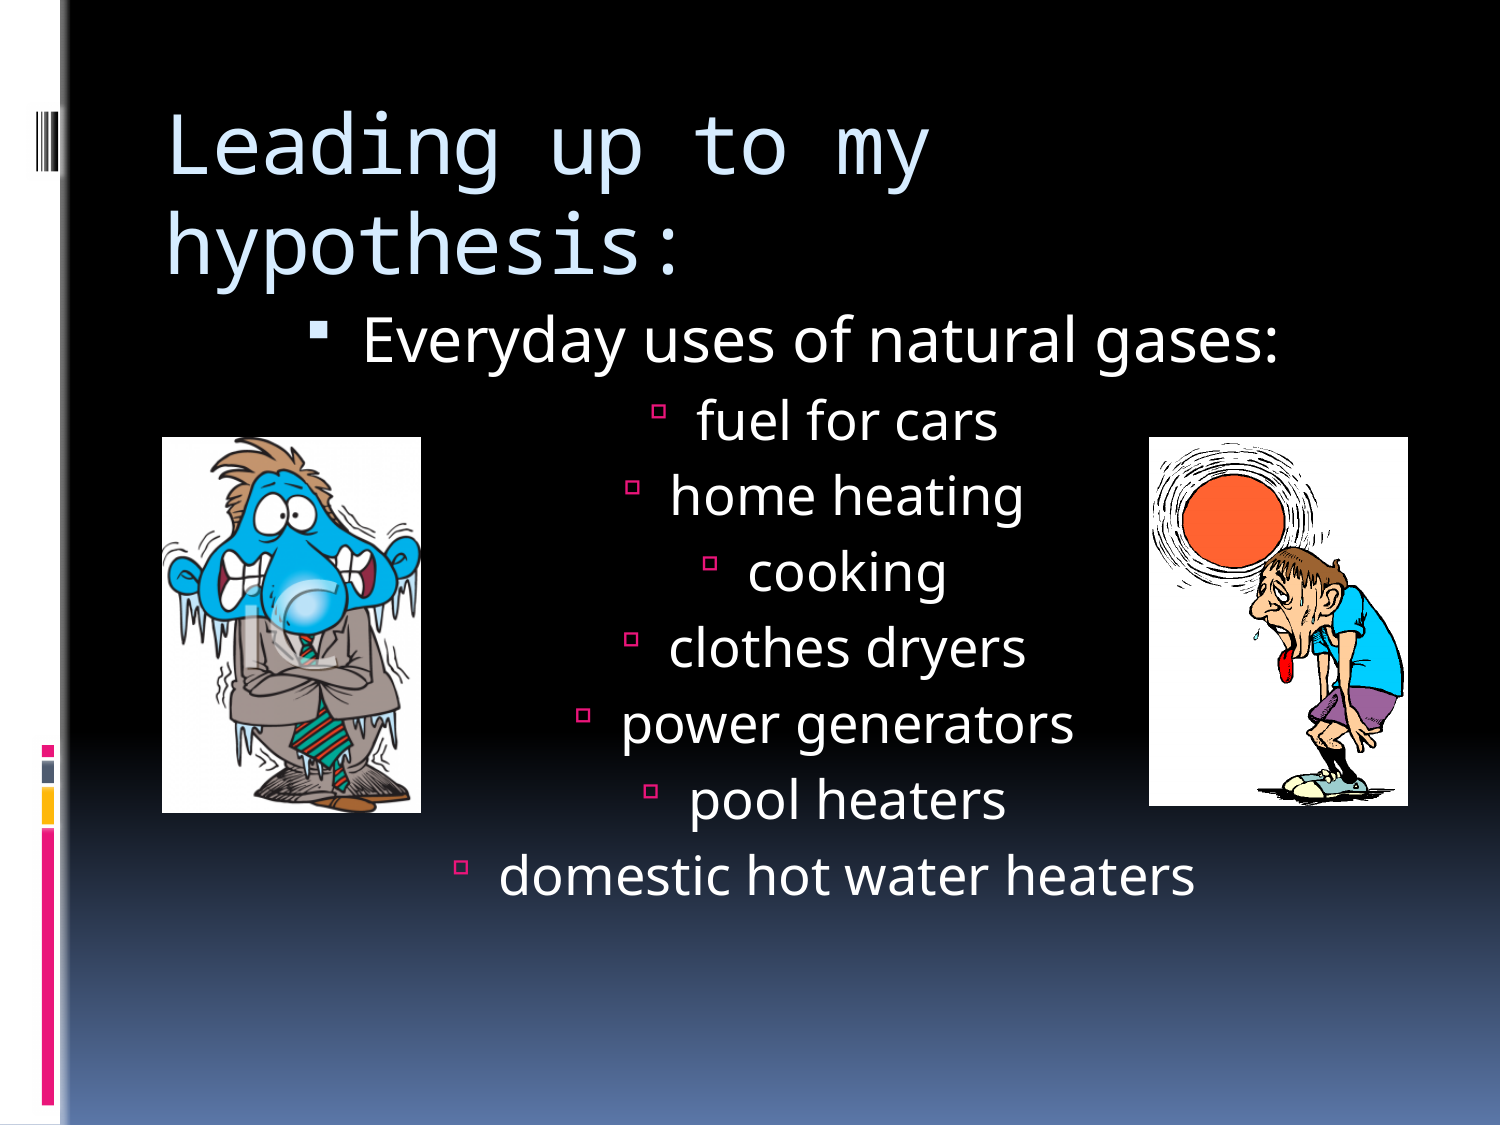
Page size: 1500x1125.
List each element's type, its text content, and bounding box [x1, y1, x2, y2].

picture [1149, 437, 1408, 807]
picture [161, 436, 422, 813]
list Everyday uses of natural gases: fuel for cars home heating cooking clothes dryers power generators pool heaters domestic hot water heaters [150, 292, 1425, 1088]
title Leading up to my hypothesis: [150, 83, 1425, 234]
